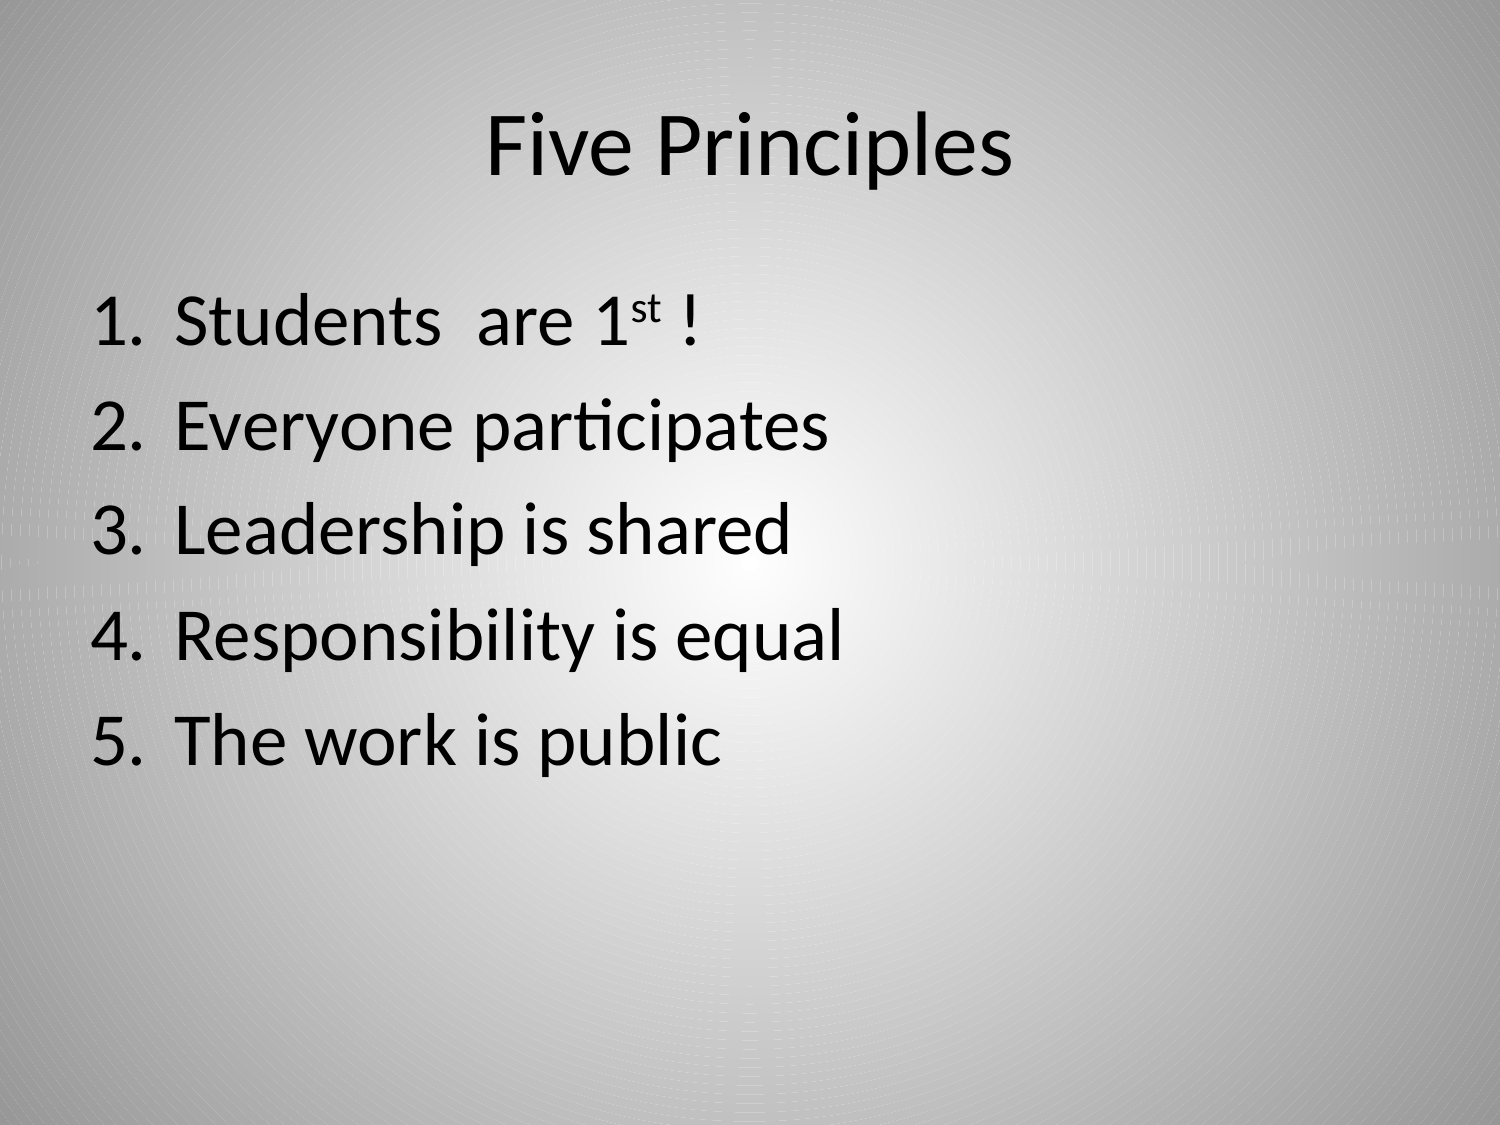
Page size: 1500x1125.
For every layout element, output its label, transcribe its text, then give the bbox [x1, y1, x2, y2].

list Students are 1st ! Everyone participates Leadership is shared Responsibility is equal The work is public [75, 262, 1425, 1005]
title Five Principles [75, 45, 1425, 233]
